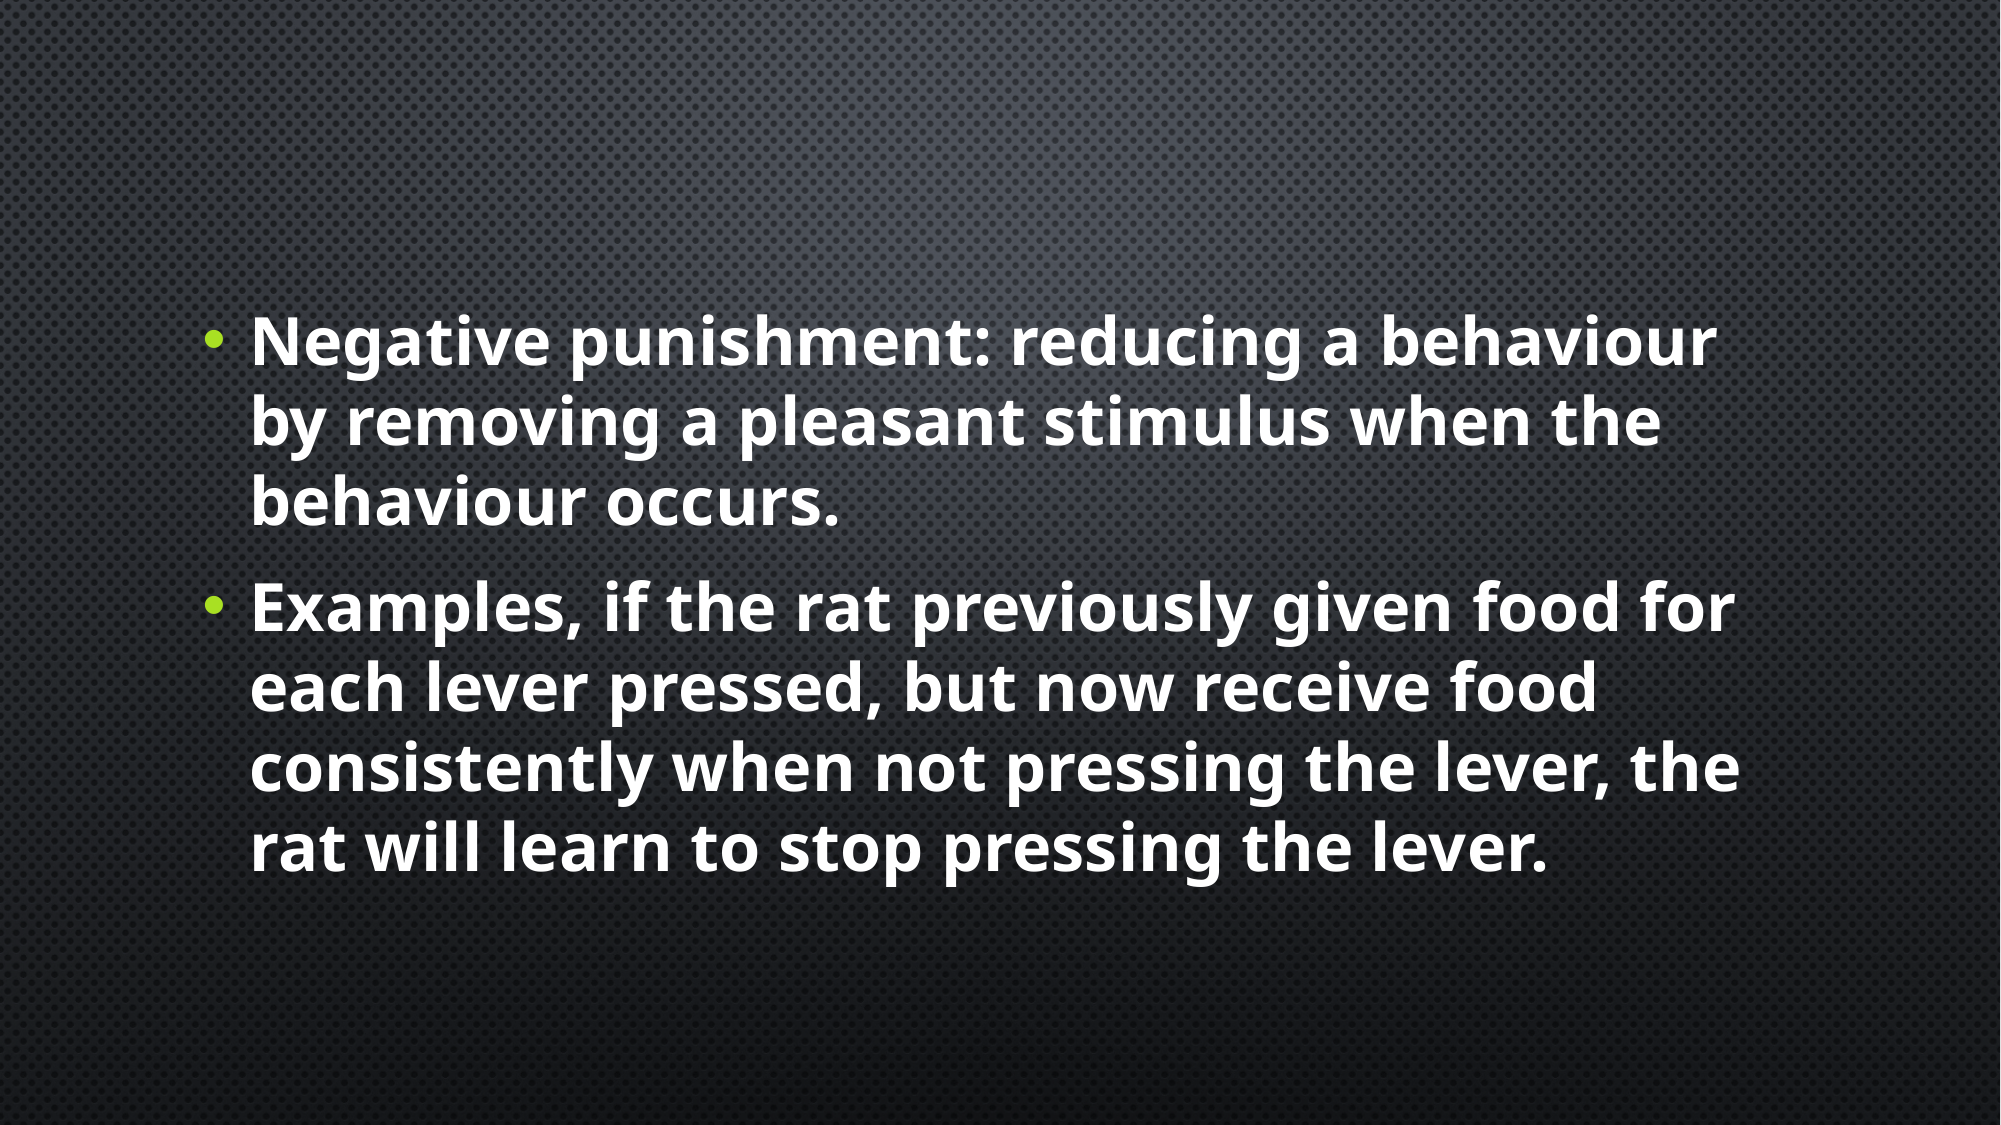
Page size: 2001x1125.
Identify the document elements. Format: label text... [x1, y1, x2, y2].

list Negative punishment: reducing a behaviour by removing a pleasant stimulus when the behaviour occurs. Examples, if the rat previously given food for each lever pressed, but now receive food consistently when not pressing the lever, the rat will learn to stop pressing the lever. [187, 92, 1813, 1091]
